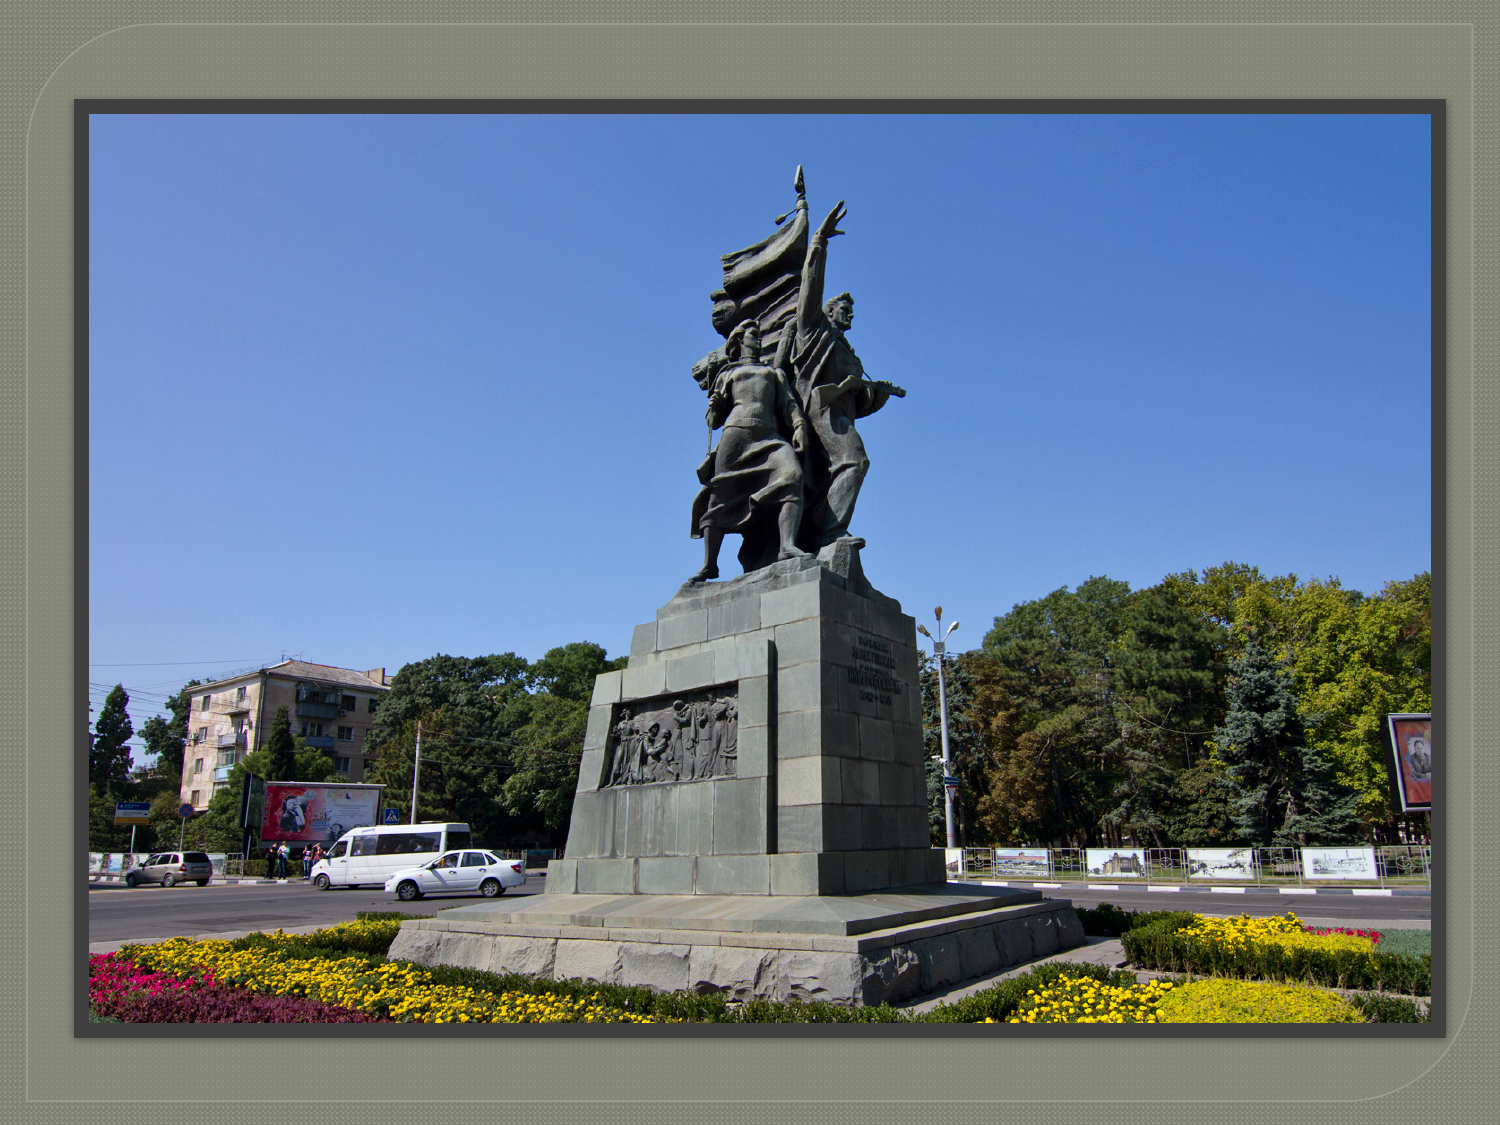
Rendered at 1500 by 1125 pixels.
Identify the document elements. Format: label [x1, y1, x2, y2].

picture [88, 113, 1432, 1024]
